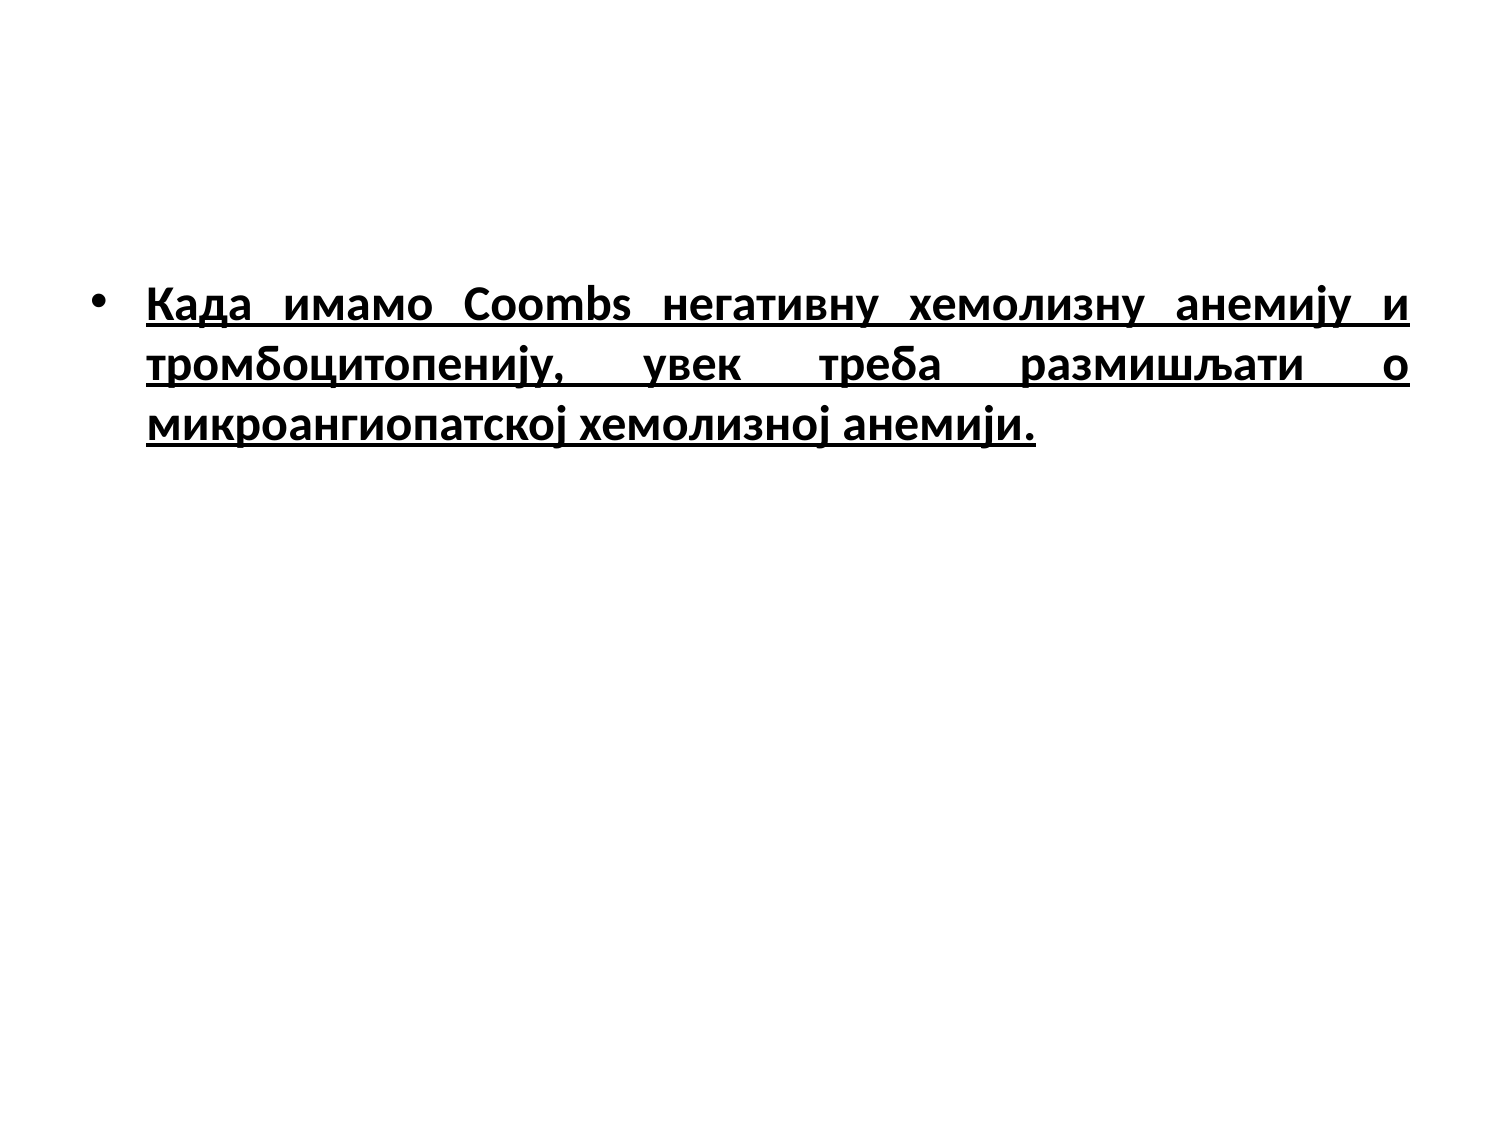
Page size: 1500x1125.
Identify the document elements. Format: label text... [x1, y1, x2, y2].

list Када имамо Coombs негативну хемолизну анемију и тромбоцитопенију, увек треба размишљати о микроангиопатској хемолизној анемији. [75, 262, 1425, 1005]
